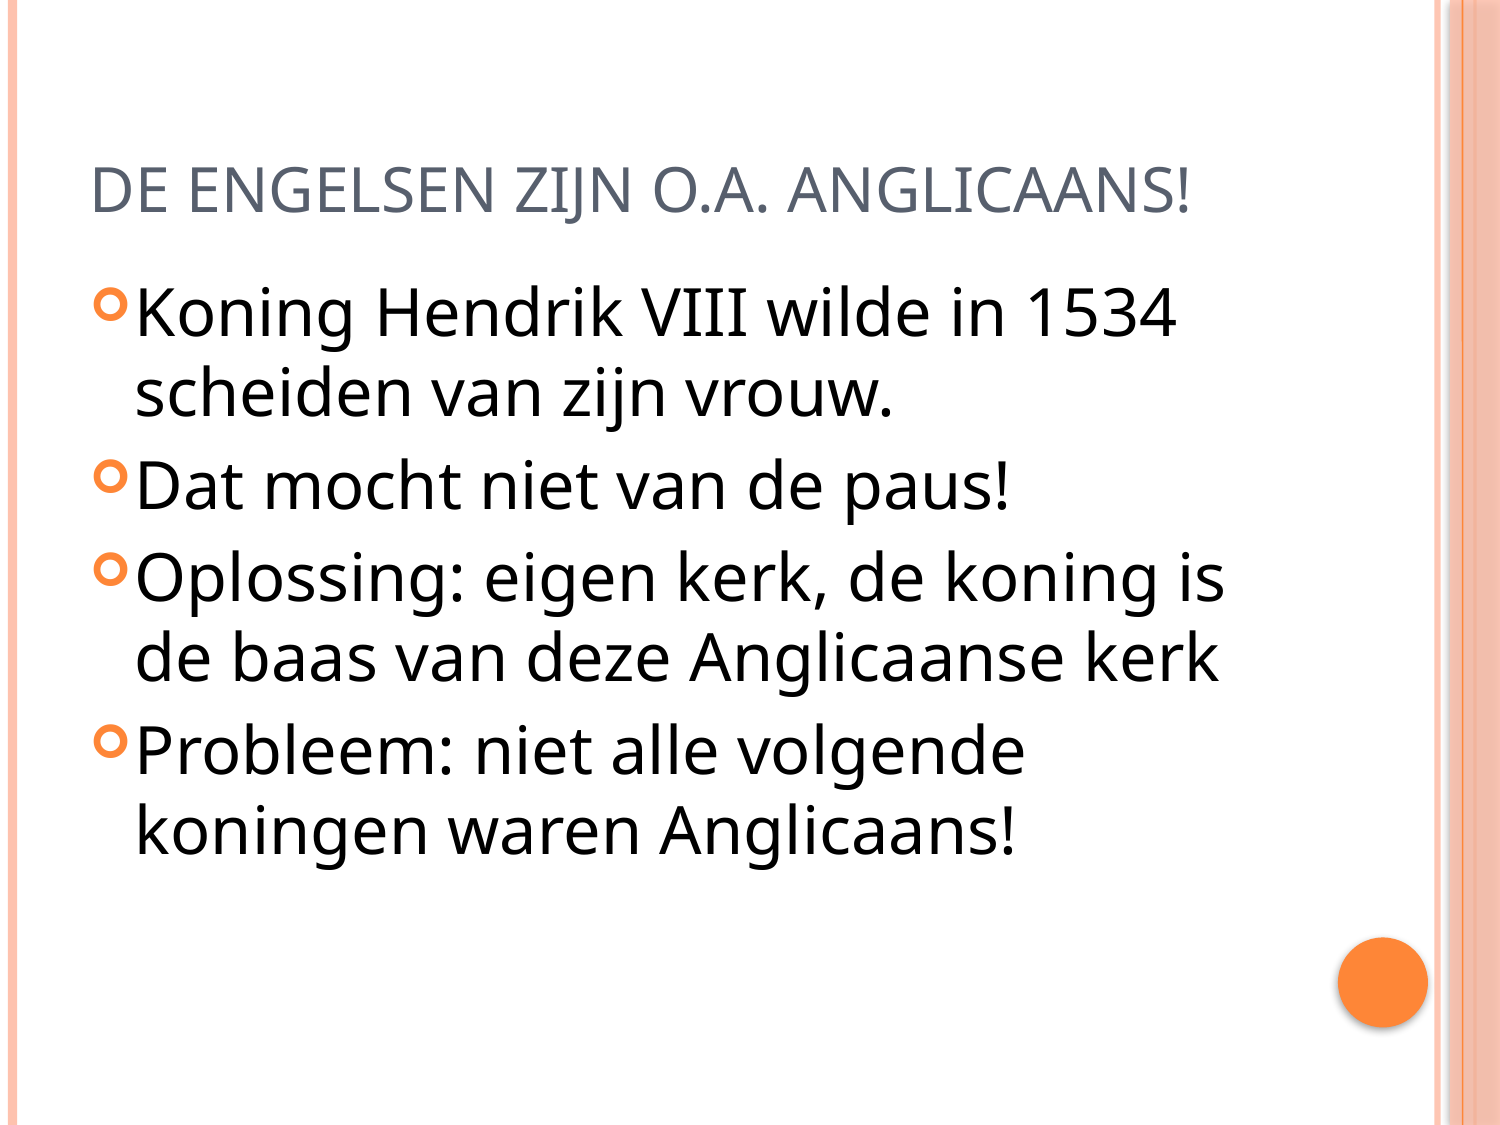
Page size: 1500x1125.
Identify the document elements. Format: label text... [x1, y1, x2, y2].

title De Engelsen zijn o.a. Anglicaans! [75, 45, 1300, 233]
list Koning Hendrik VIII wilde in 1534 scheiden van zijn vrouw. Dat mocht niet van de paus! Oplossing: eigen kerk, de koning is de baas van deze Anglicaanse kerk Probleem: niet alle volgende koningen waren Anglicaans! [75, 262, 1300, 1062]
